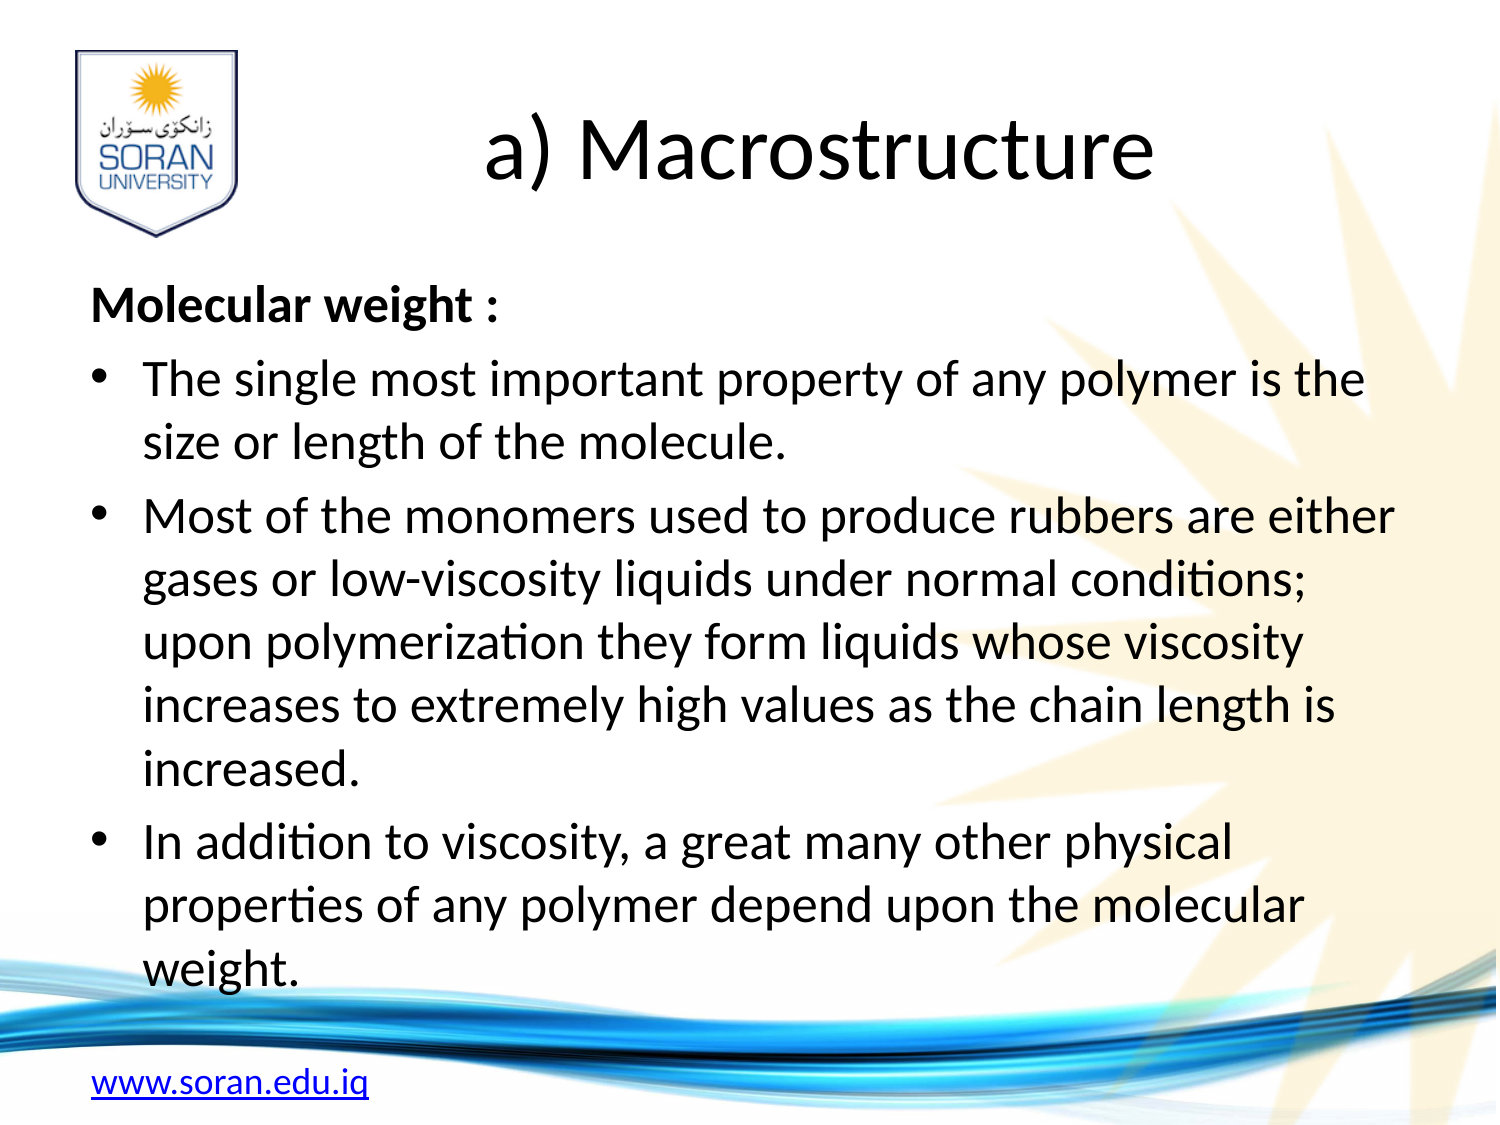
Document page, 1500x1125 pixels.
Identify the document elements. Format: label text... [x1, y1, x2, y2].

title a) Macrostructure [103, 34, 1397, 252]
picture [0, 99, 1500, 1125]
picture [75, 50, 103, 238]
list Molecular weight : The single most important property of any polymer is the size or length of the molecule. Most of the monomers used to produce rubbers are either gases or low-viscosity liquids under normal conditions; upon polymerization they form liquids whose viscosity increases to extremely high values as the chain length is increased. In addition to viscosity, a great many other physical properties of any polymer depend upon the molecular weight. [75, 262, 1425, 1005]
